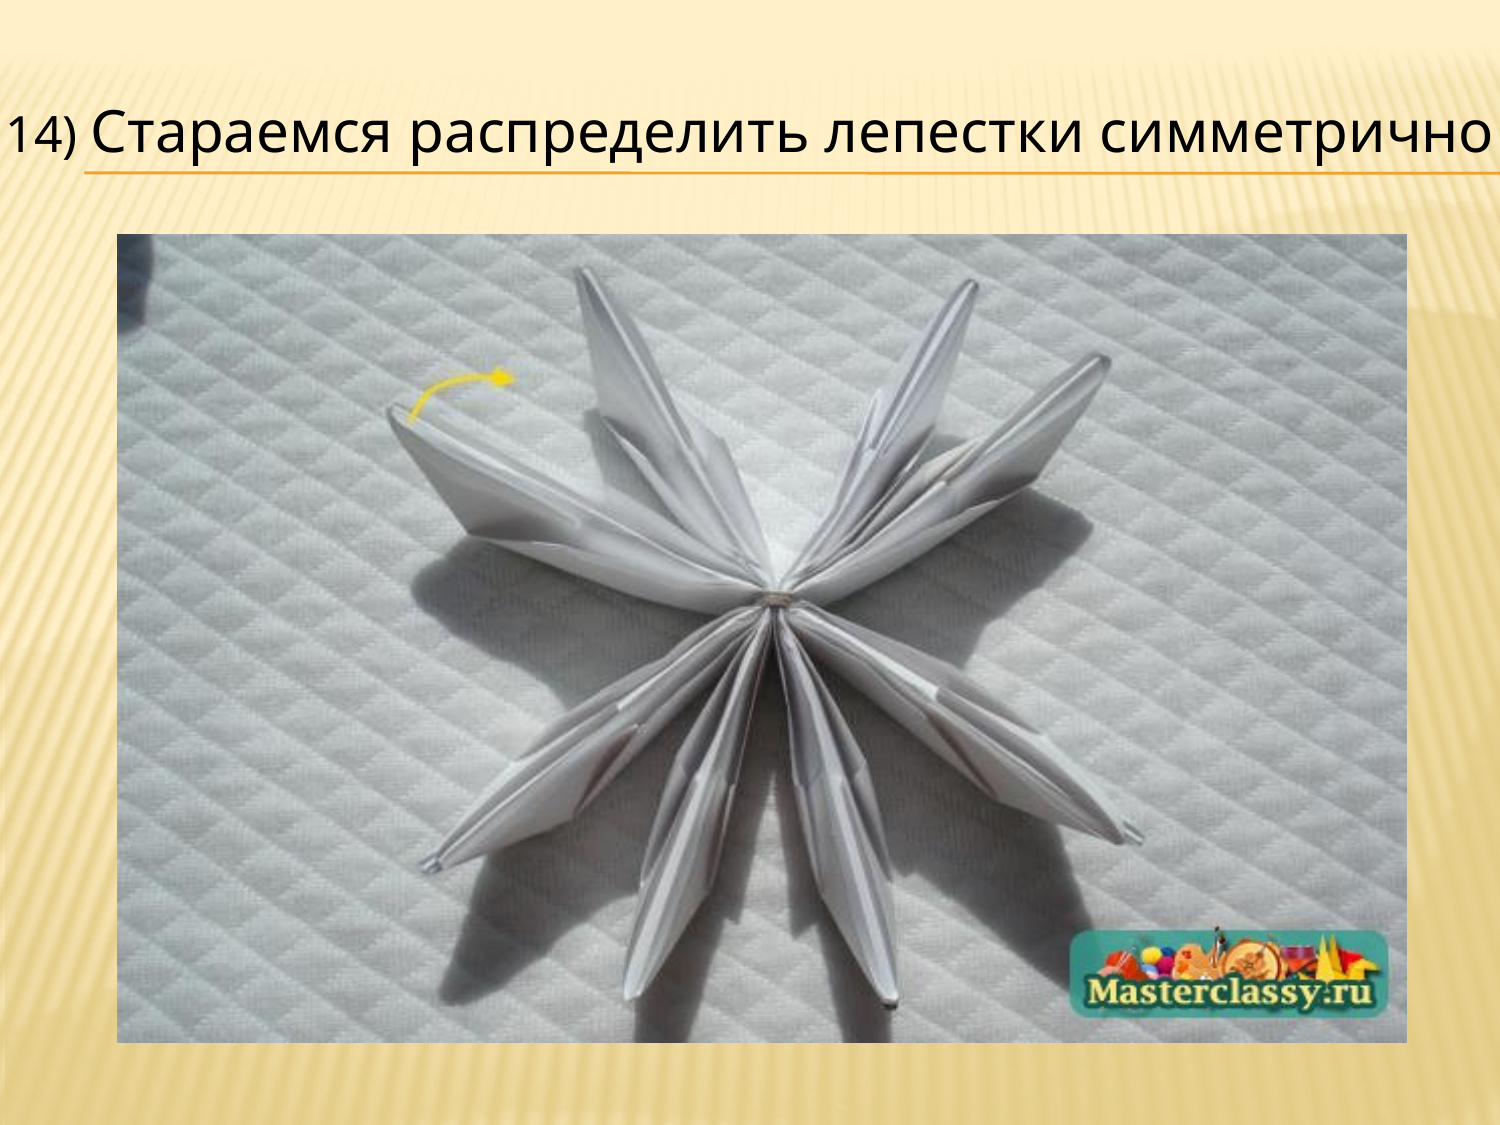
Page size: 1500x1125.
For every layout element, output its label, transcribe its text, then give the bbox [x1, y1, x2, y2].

text_box 14) Стараемся распределить лепестки симметрично [0, 94, 1500, 165]
picture [116, 234, 1407, 1044]
